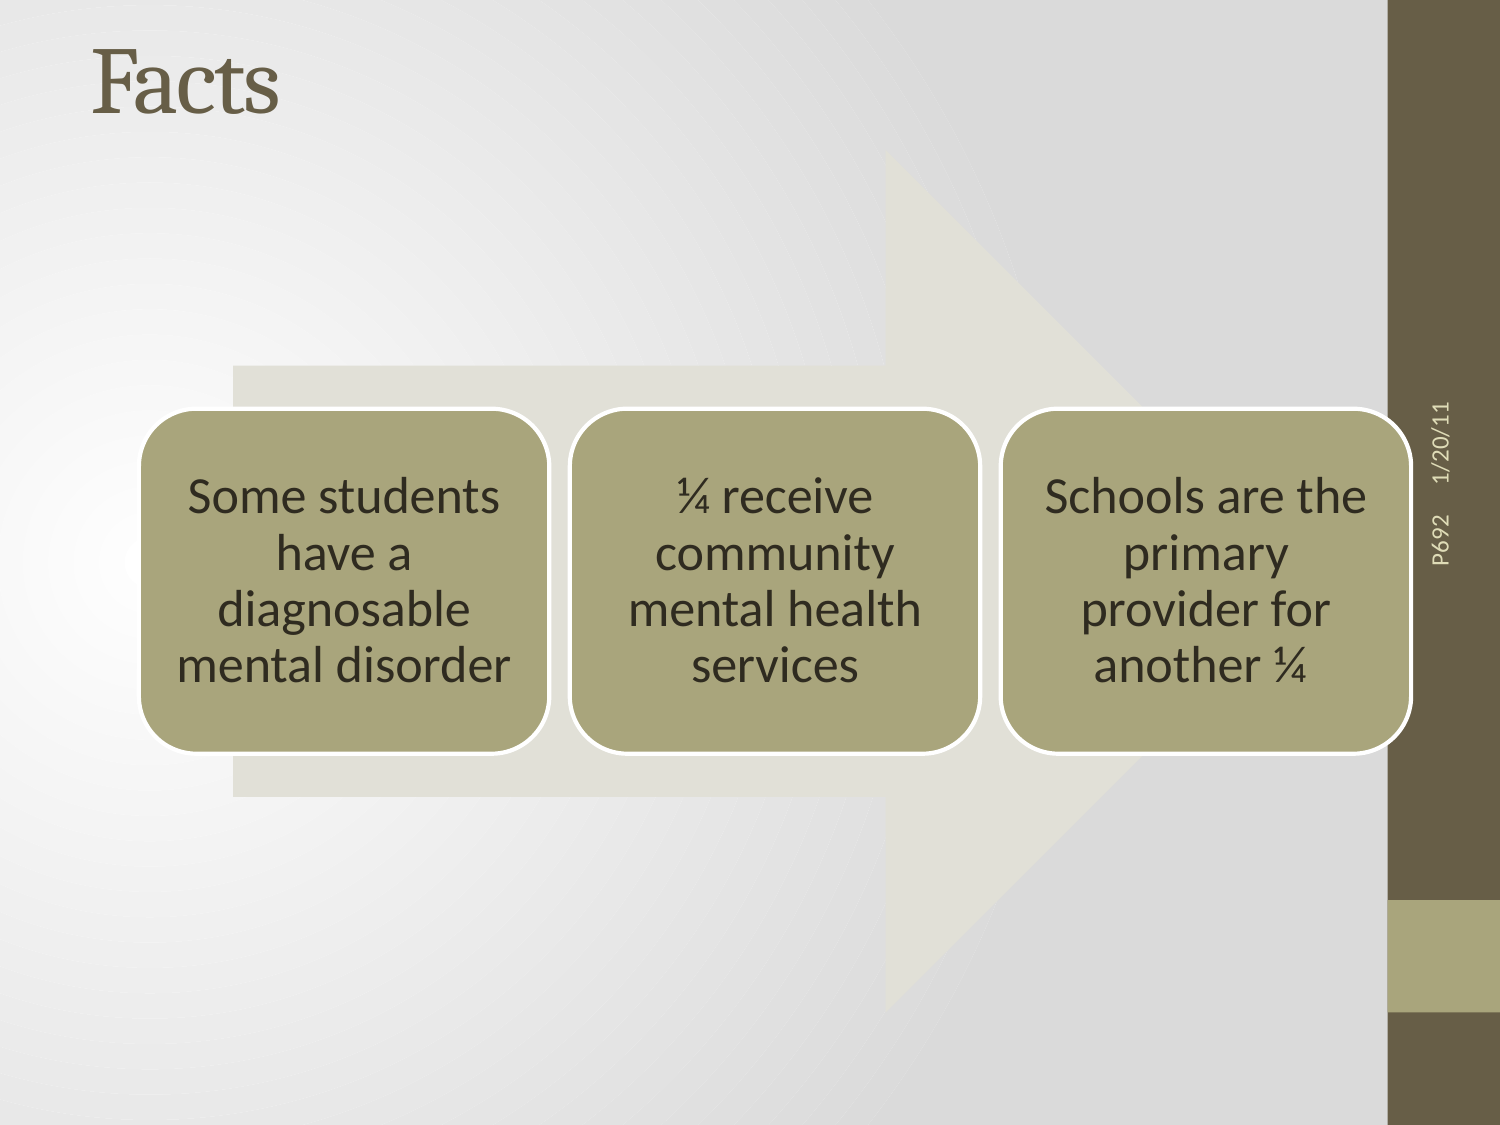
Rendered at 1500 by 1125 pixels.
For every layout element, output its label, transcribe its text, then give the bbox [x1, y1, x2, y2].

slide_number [1408, 100, 1469, 501]
title Facts [75, 37, 1433, 113]
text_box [136, 149, 1413, 1013]
footer P692 [1424, 501, 1469, 889]
